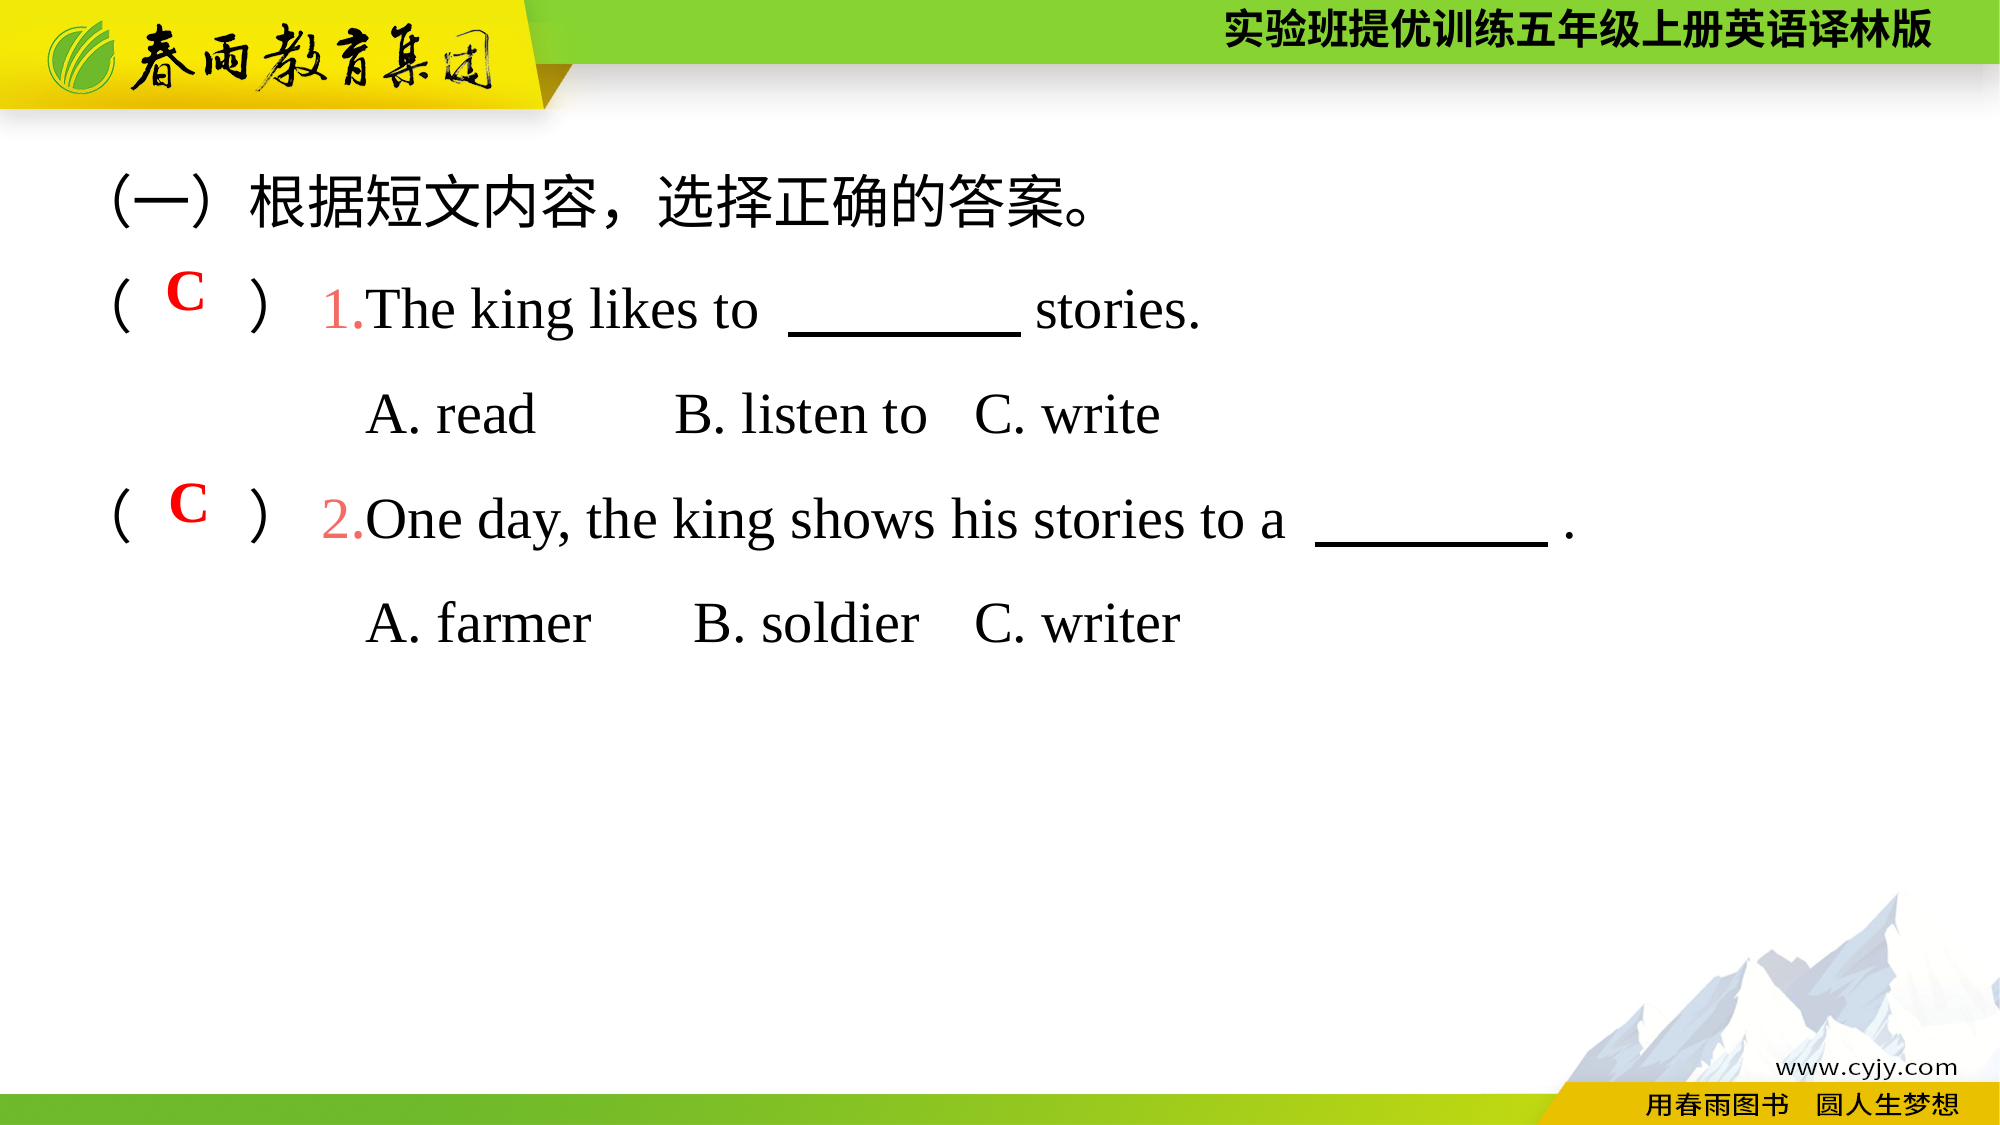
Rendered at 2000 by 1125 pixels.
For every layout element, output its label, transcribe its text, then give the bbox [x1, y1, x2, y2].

picture [0, 0, 2000, 1125]
list （一）根据短文内容，选择正确的答案。 （ ）1.The king likes to stories. A. read B. listen to C. write （ ）2.One day, the king shows his stories to a . A. farmer B. soldier C. writer [59, 122, 1944, 668]
text_box C [150, 244, 222, 330]
text_box C [153, 456, 226, 542]
